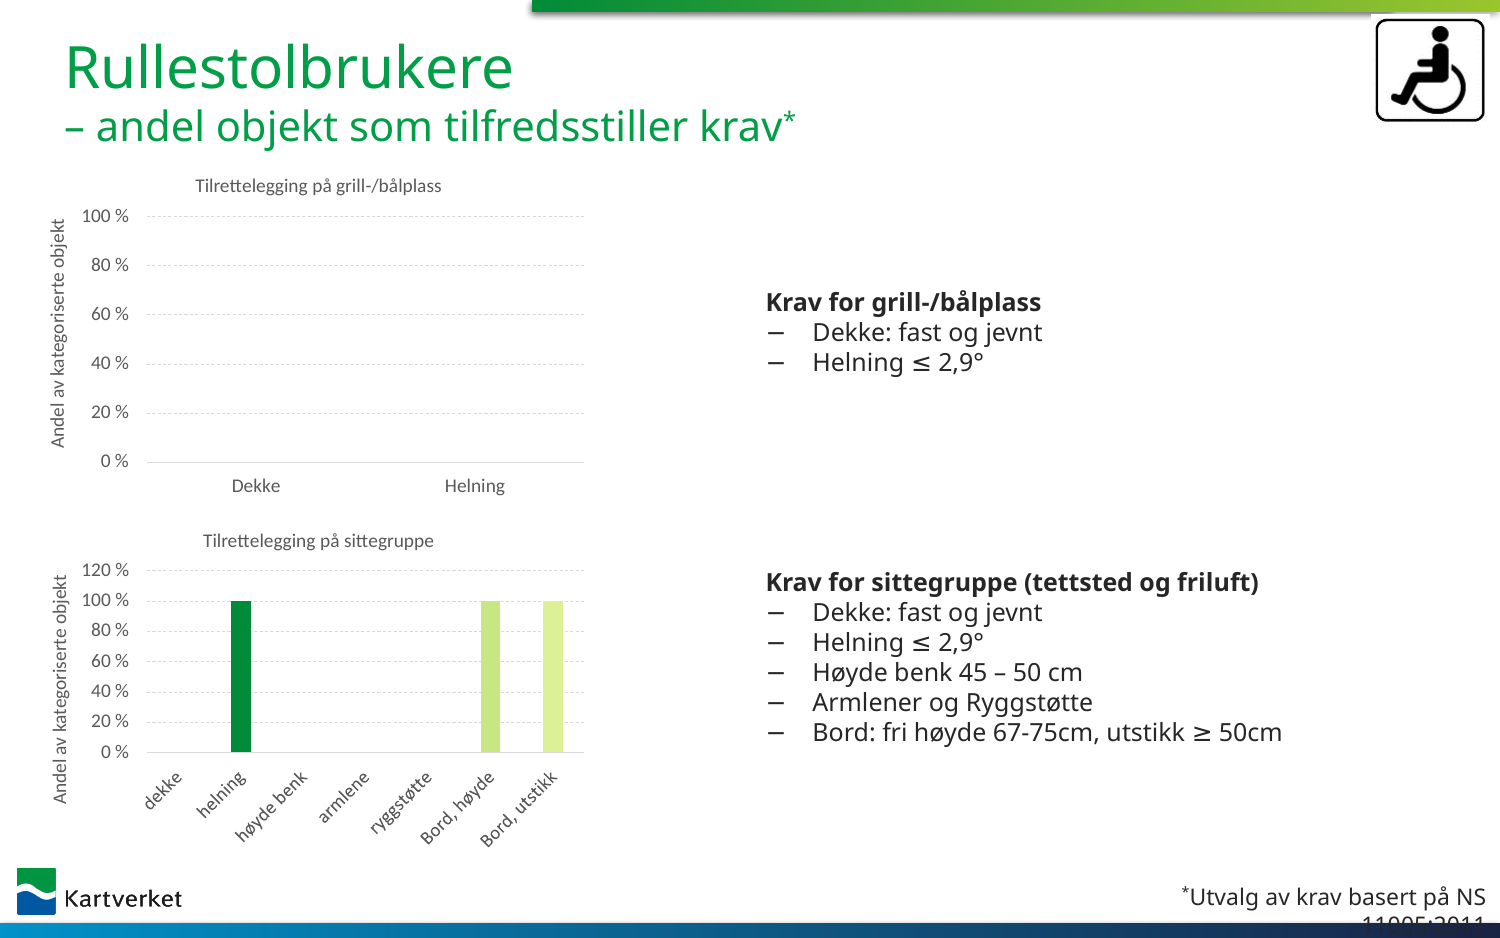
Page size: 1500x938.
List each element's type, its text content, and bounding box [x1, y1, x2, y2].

picture [41, 520, 596, 859]
text_box *Utvalg av krav basert på NS 11005:2011 [1068, 873, 1500, 938]
text_box Krav for sittegruppe (tettsted og friluft) Dekke: fast og jevnt Helning ≤ 2,9° Høyde benk 45 – 50 cm Armlener og Ryggstøtte Bord: fri høyde 67-75cm, utstikk ≥ 50cm [750, 559, 1500, 754]
picture [41, 166, 596, 505]
text_box Rullestolbrukere – andel objekt som tilfredsstiller krav* [49, 14, 1431, 158]
picture [1371, 13, 1491, 127]
text_box Krav for grill-/bålplass Dekke: fast og jevnt Helning ≤ 2,9° [750, 279, 1452, 384]
